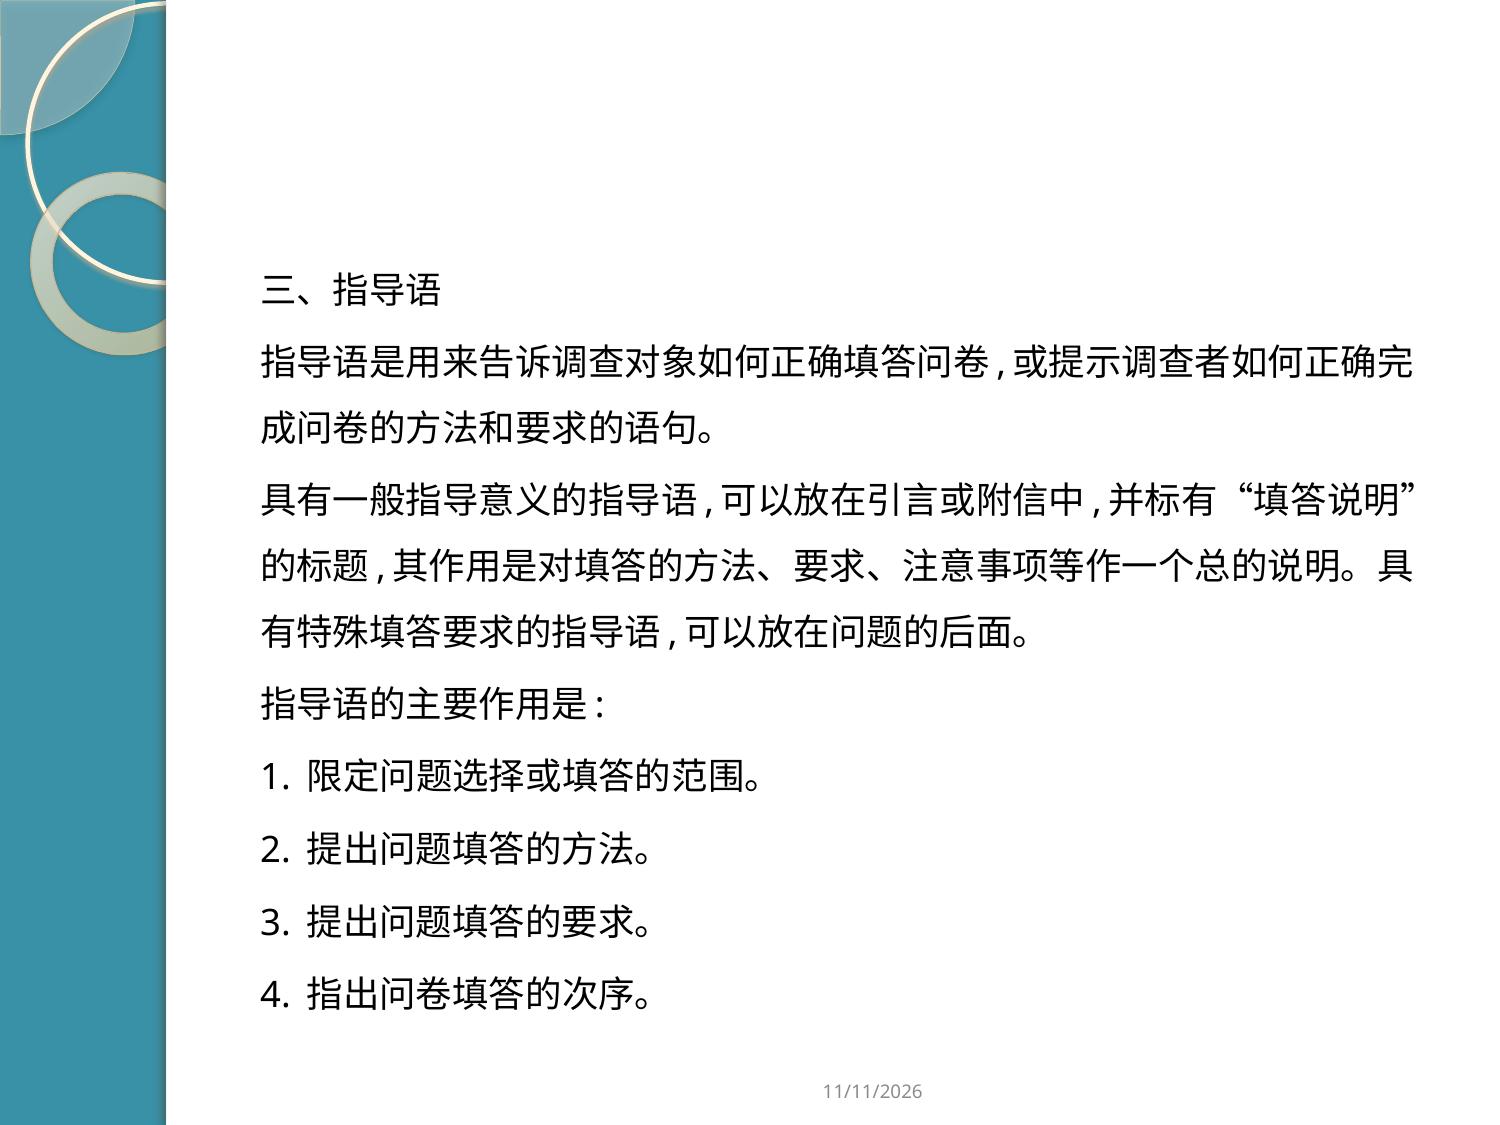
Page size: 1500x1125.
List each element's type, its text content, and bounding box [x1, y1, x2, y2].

list 三、指导语 指导语是用来告诉调查对象如何正确填答问卷,或提示调查者如何正确完成问卷的方法和要求的语句。 具有一般指导意义的指导语,可以放在引言或附信中,并标有“填答说明”的标题,其作用是对填答的方法、要求、注意事项等作一个总的说明。具有特殊填答要求的指导语,可以放在问题的后面。 指导语的主要作用是: 1. 限定问题选择或填答的范围。 2. 提出问题填答的方法。 3. 提出问题填答的要求。 4. 指出问卷填答的次序。 [235, 237, 1466, 1025]
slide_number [587, 1034, 938, 1113]
